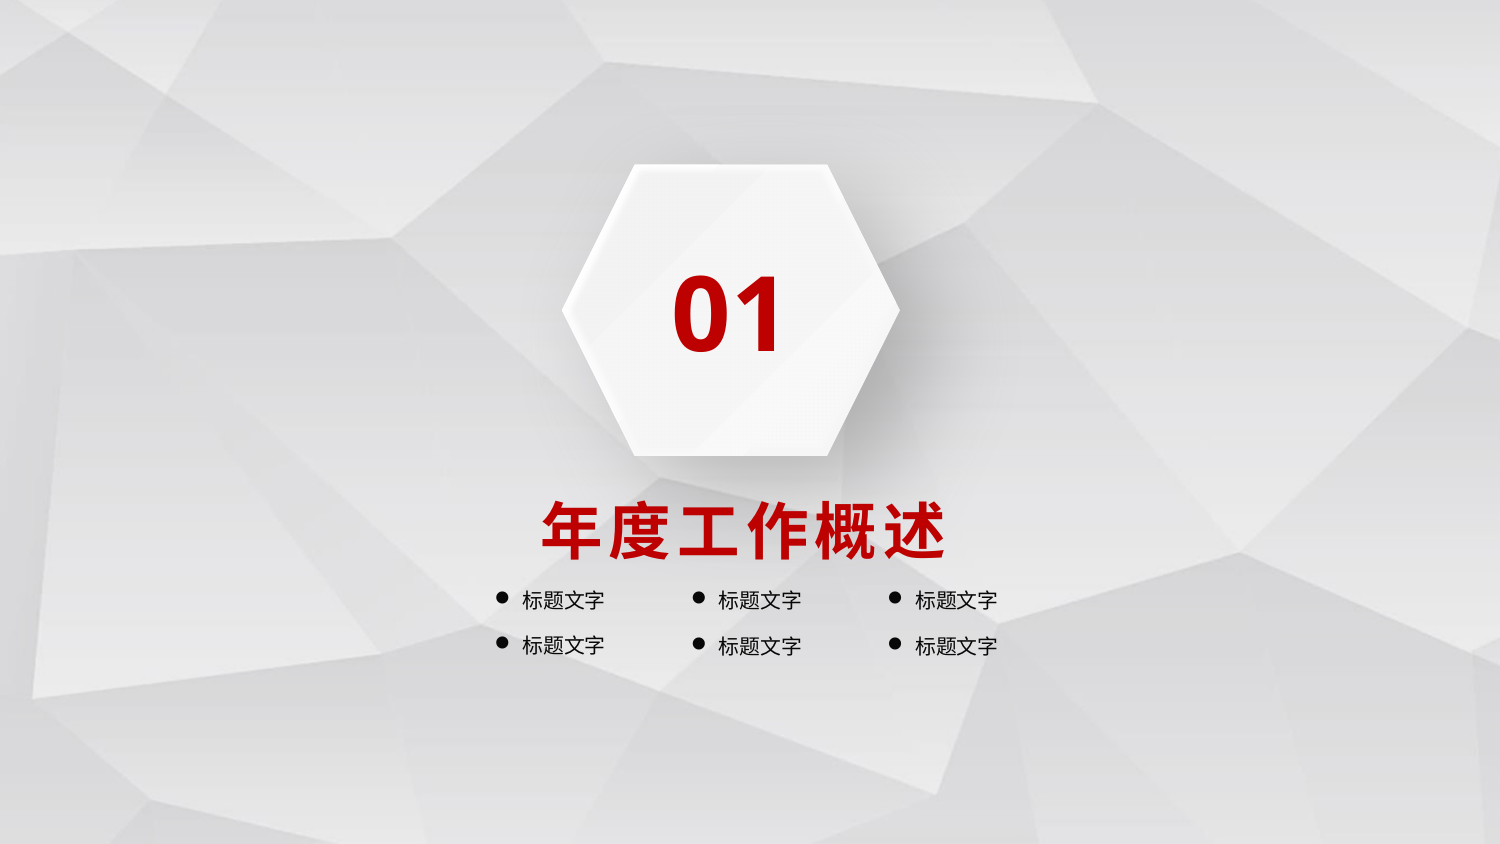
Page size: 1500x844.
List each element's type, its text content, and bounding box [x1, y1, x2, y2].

text_box 标题文字 [494, 587, 824, 613]
text_box 标题文字 [690, 588, 887, 614]
text_box 标题文字 [494, 632, 824, 658]
text_box 标题文字 [887, 588, 1217, 614]
picture [0, 0, 1500, 844]
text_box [561, 164, 917, 456]
text_box 标题文字 [690, 633, 887, 659]
text_box 年度工作概述 [525, 484, 962, 575]
text_box 标题文字 [887, 633, 1217, 659]
